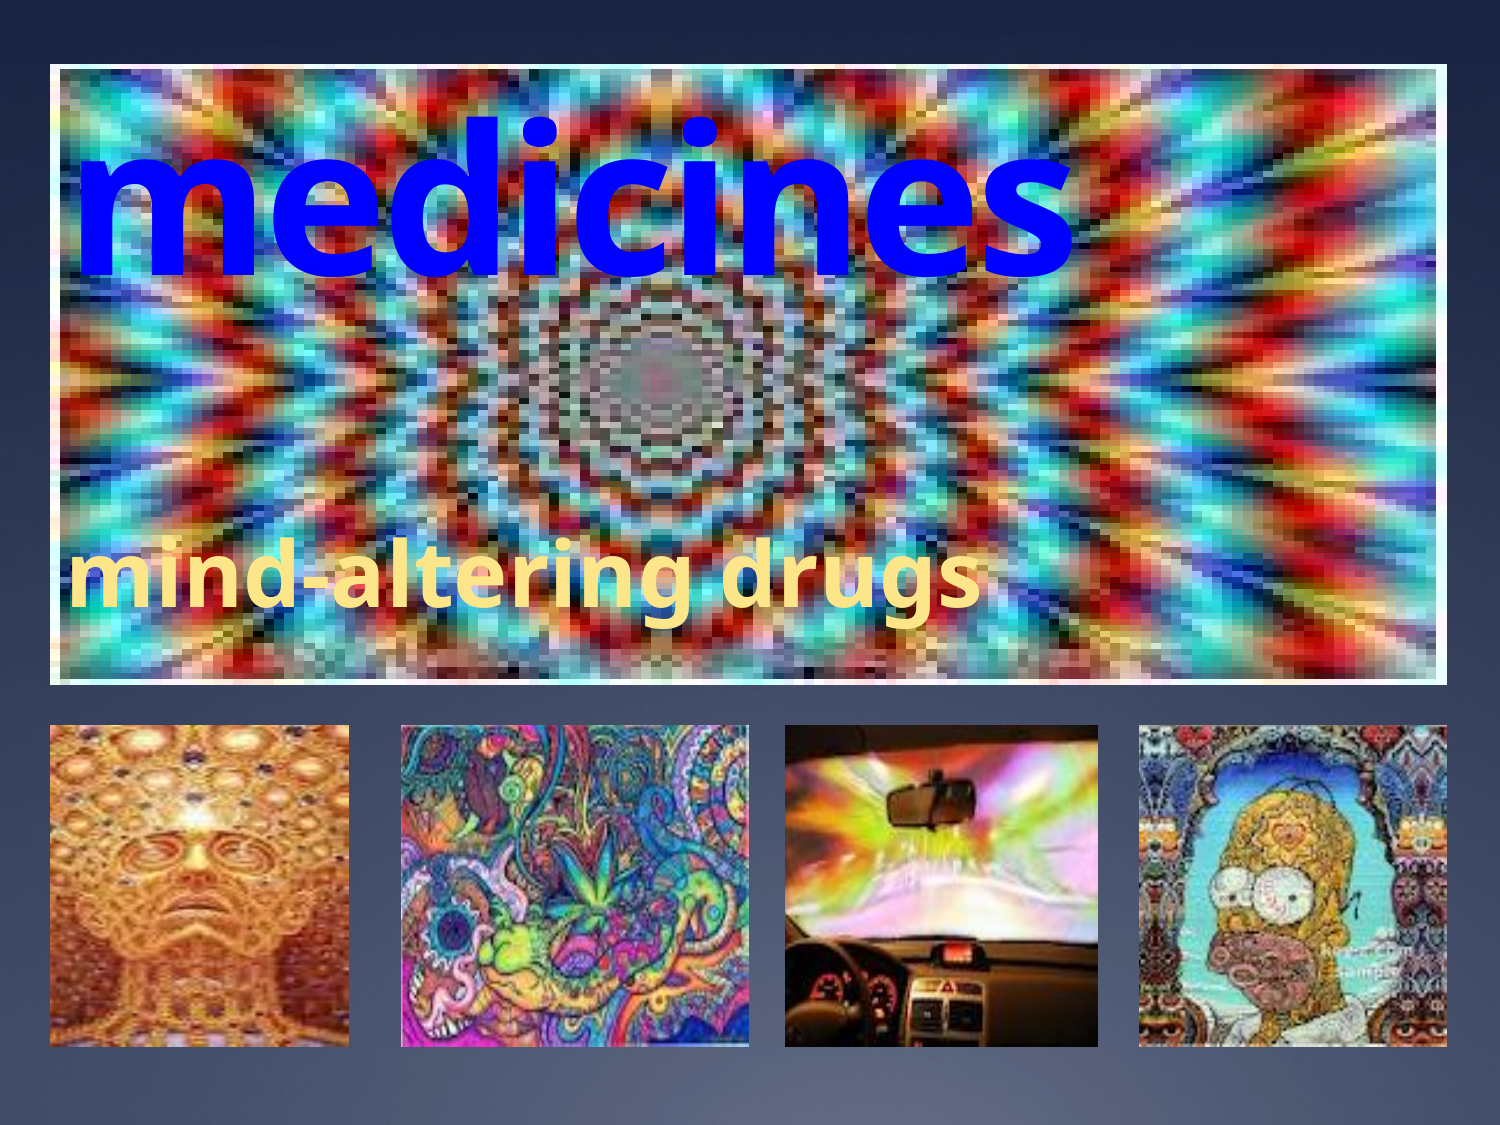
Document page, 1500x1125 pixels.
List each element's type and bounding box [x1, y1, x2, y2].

picture [400, 724, 750, 1049]
picture [1138, 724, 1448, 1049]
picture [49, 724, 350, 1049]
picture [784, 724, 1099, 1049]
picture [49, 63, 1448, 686]
